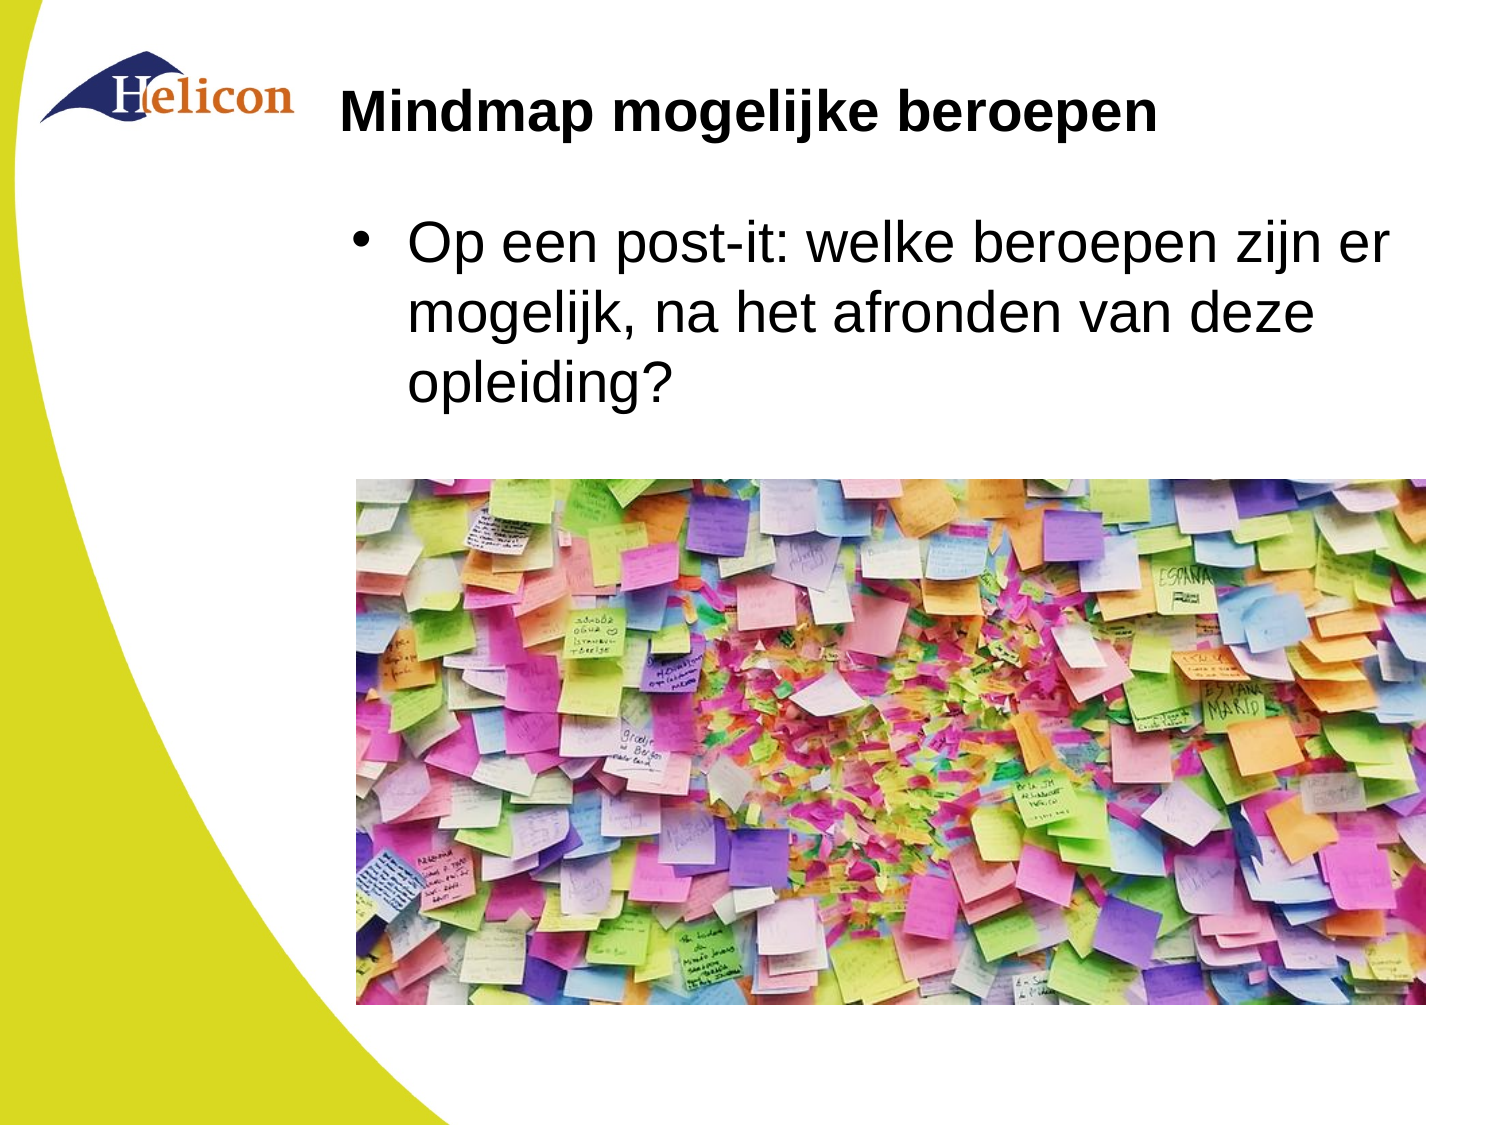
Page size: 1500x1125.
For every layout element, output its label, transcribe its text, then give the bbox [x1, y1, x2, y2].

picture [0, 0, 1500, 1125]
title Mindmap mogelijke beroepen [324, 54, 1415, 161]
list Op een post-it: welke beroepen zijn er mogelijk, na het afronden van deze opleiding? [336, 196, 1425, 1005]
